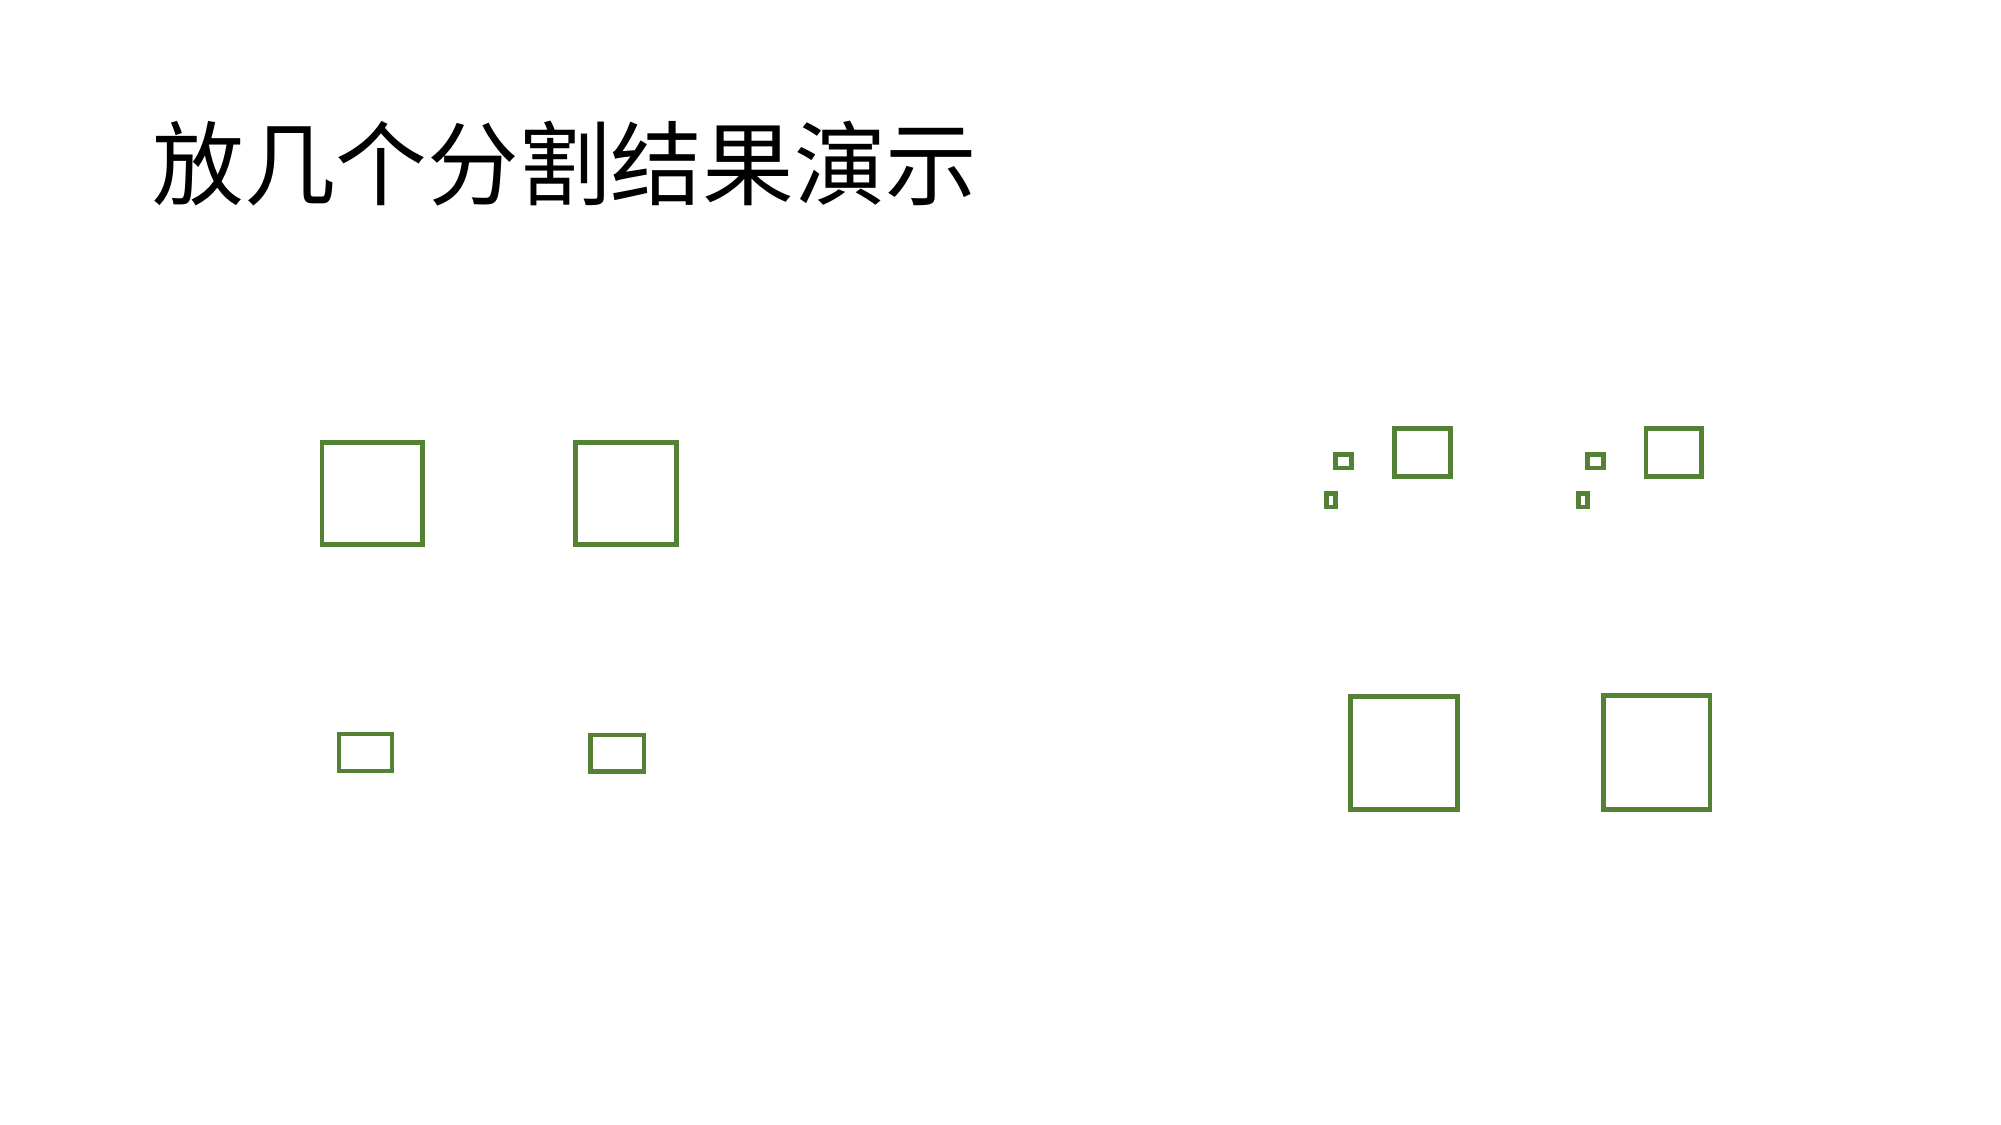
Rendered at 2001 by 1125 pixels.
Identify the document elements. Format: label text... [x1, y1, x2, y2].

title 放几个分割结果演示 [137, 59, 1863, 278]
picture [0, 344, 2000, 836]
